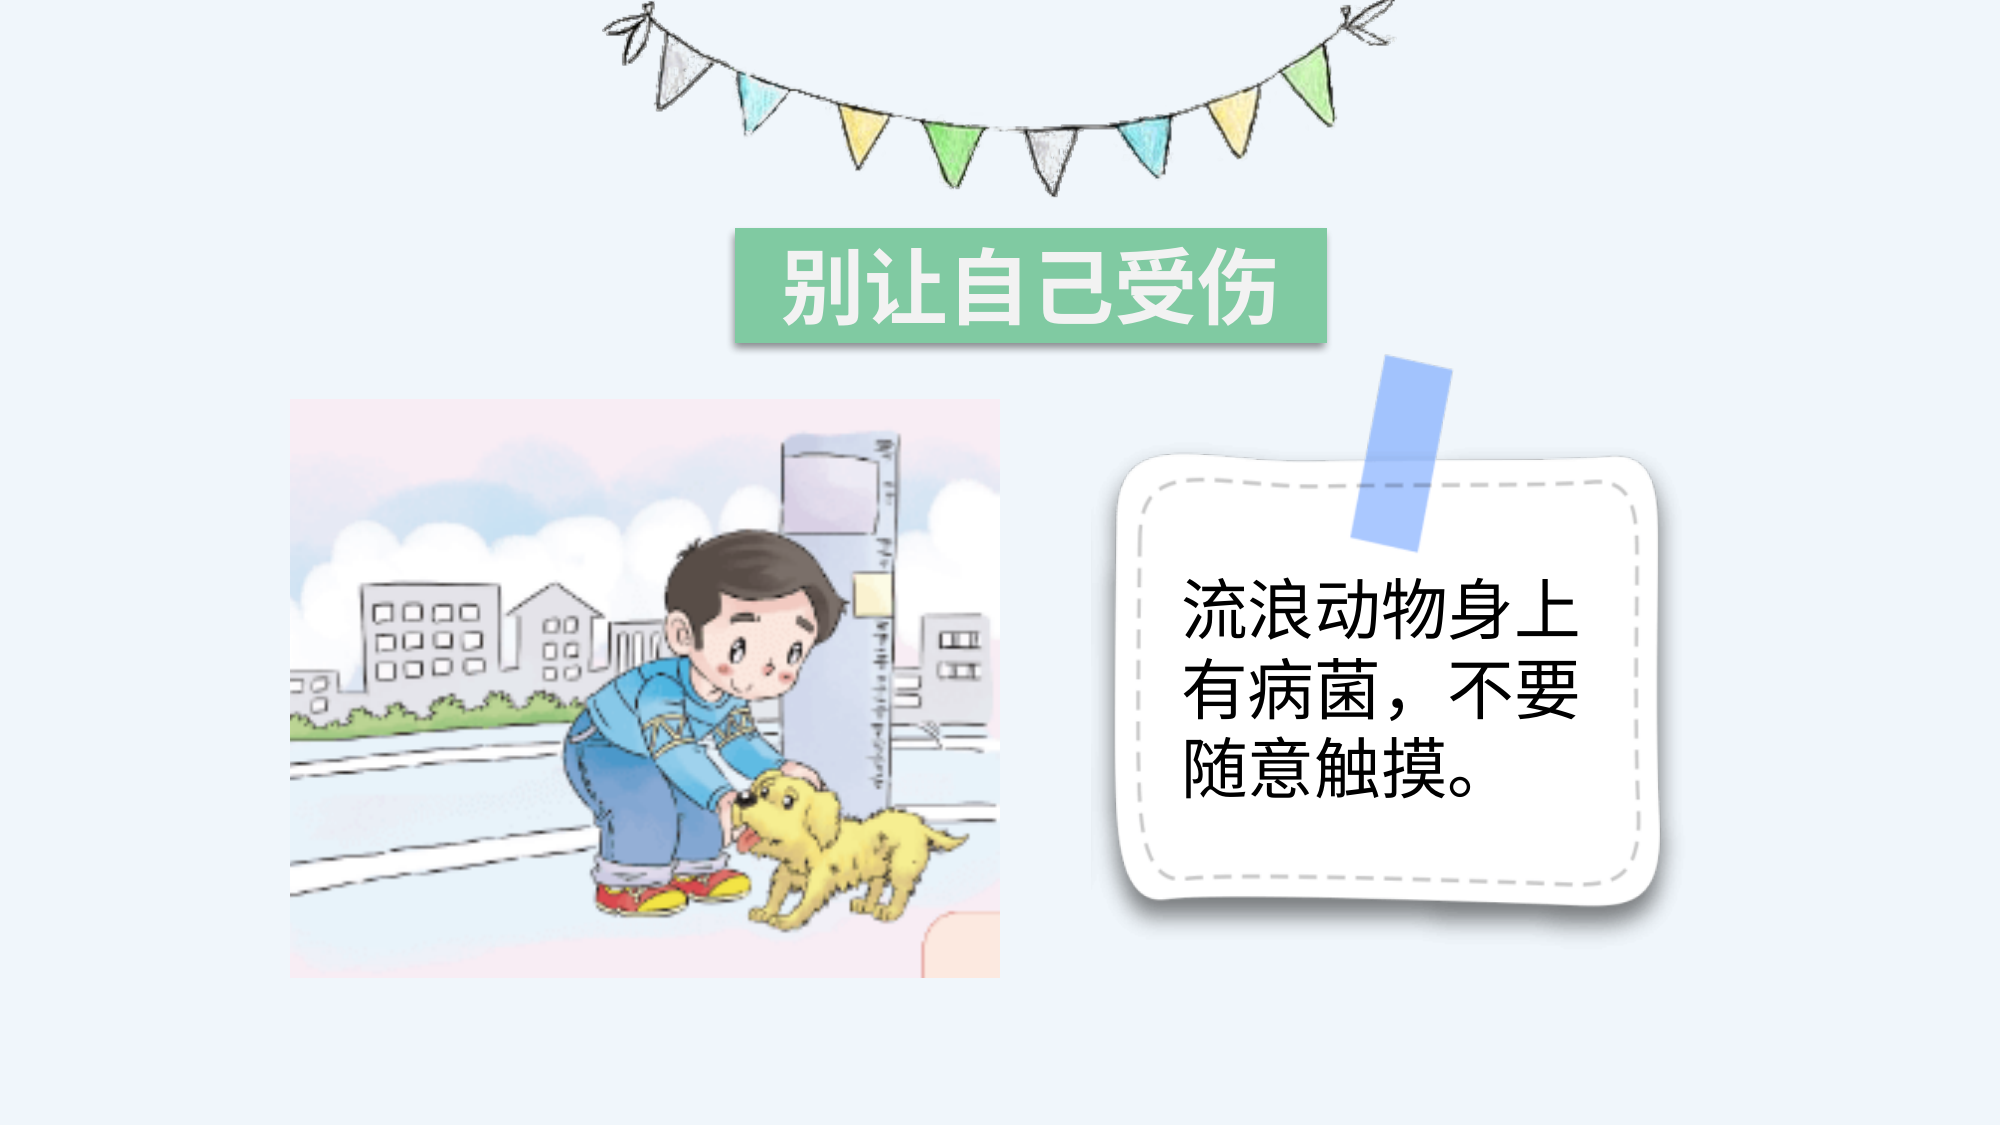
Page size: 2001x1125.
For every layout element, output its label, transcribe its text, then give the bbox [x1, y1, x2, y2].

picture [589, 0, 1411, 237]
text_box 别让自己受伤 [735, 237, 1327, 343]
picture [1091, 330, 1709, 959]
picture [290, 399, 1000, 978]
